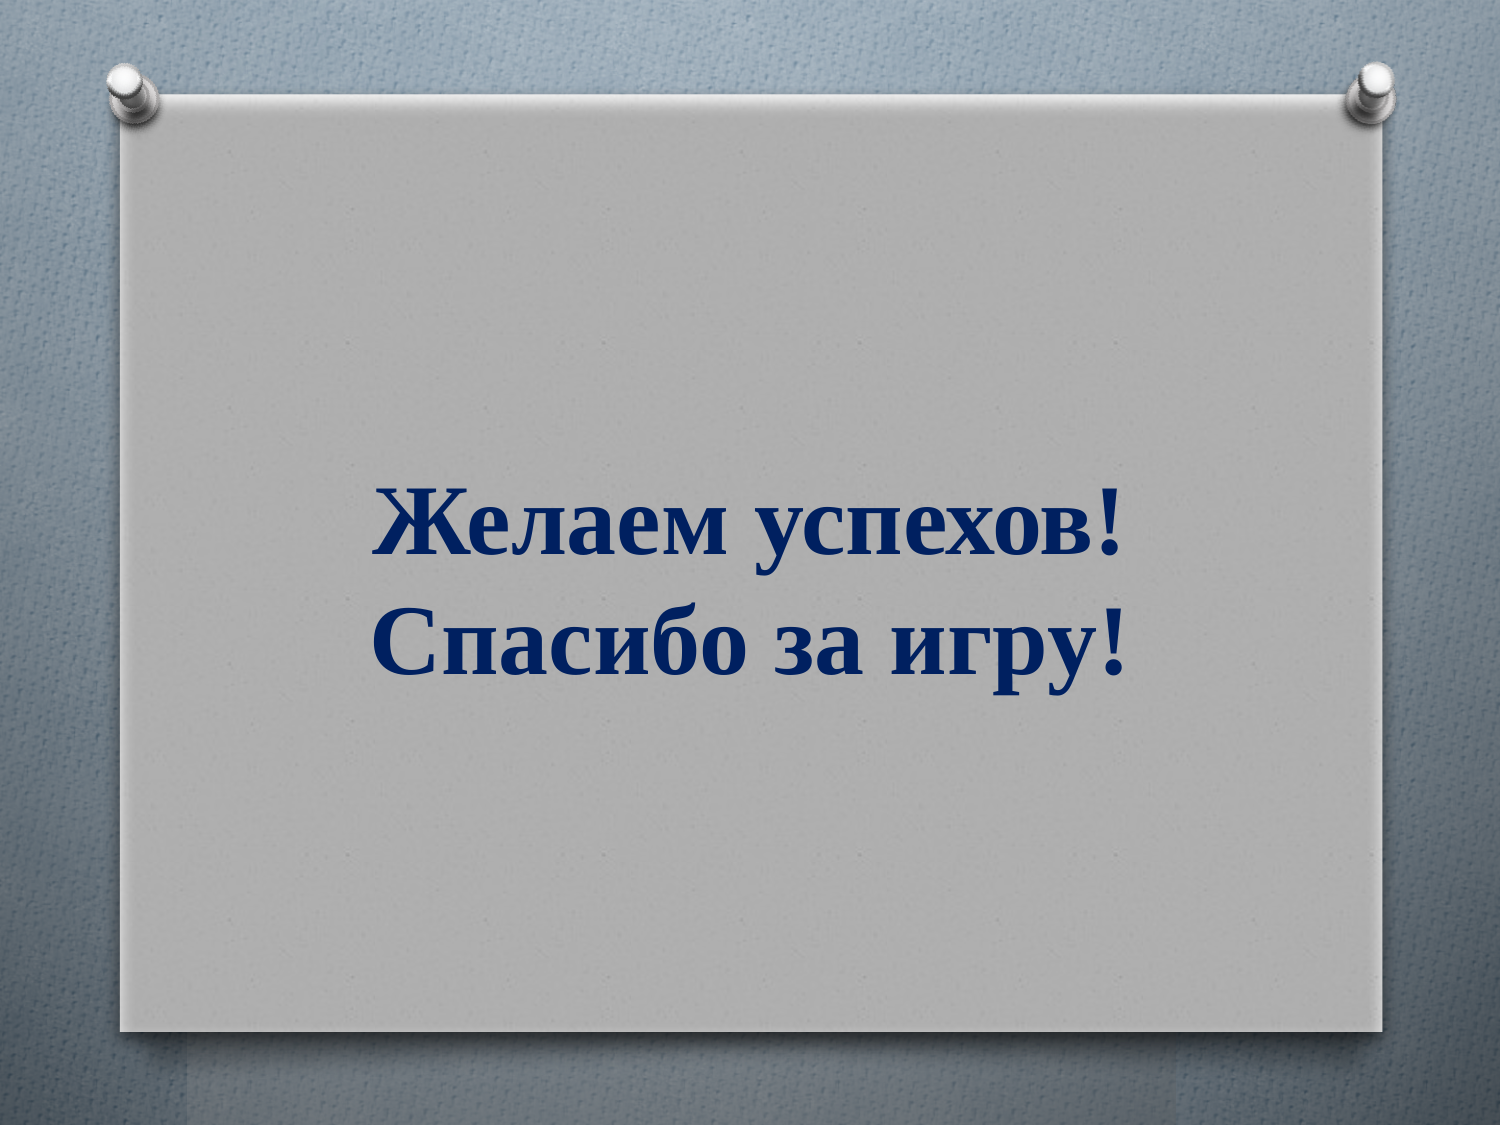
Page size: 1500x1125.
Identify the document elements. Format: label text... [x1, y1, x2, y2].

picture [75, 29, 198, 153]
picture [1317, 35, 1439, 156]
title Желаем успехов! Спасибо за игру! [237, 208, 1263, 823]
